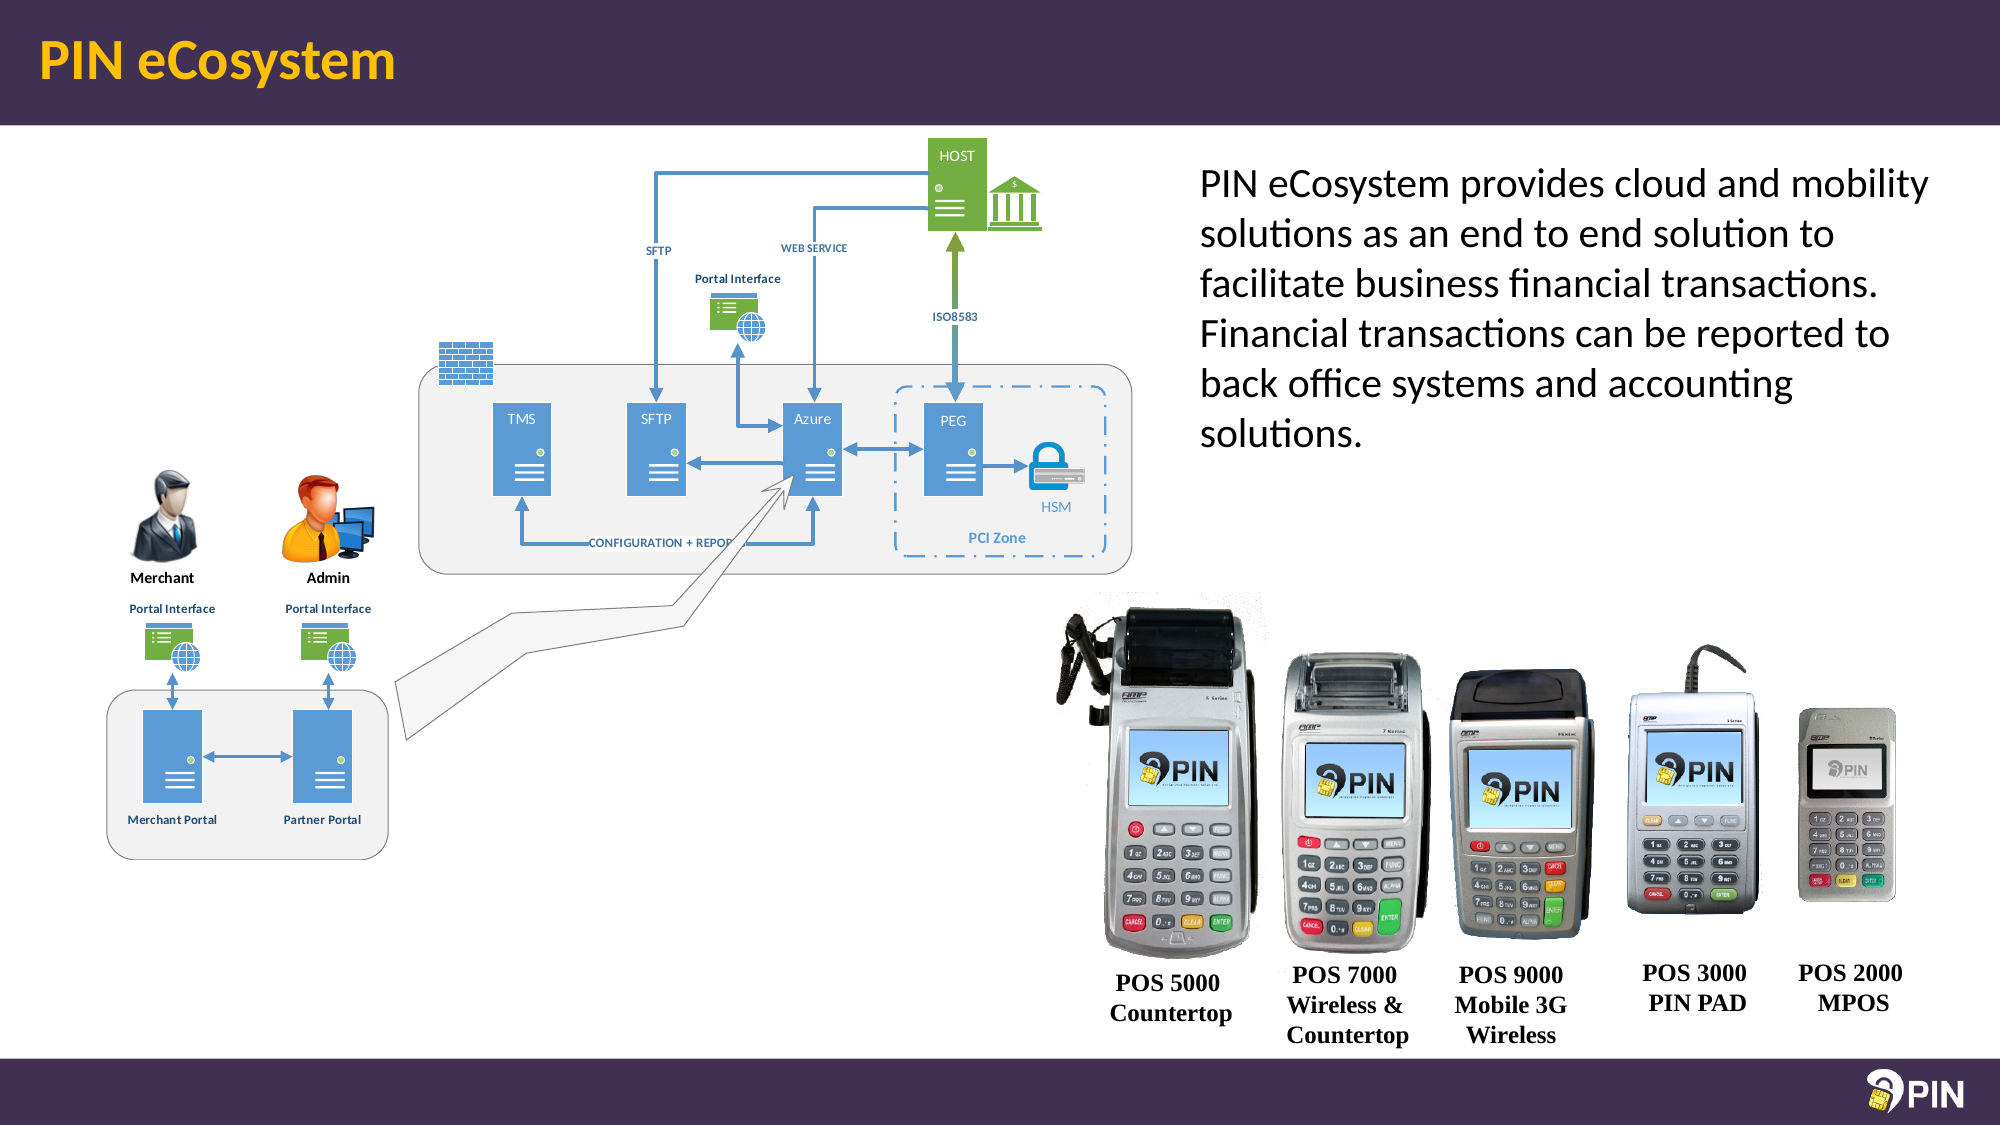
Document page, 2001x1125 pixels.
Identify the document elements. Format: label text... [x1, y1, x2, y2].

text_box POS 9000 Mobile 3G Wireless [1408, 983, 1614, 1056]
text_box POS 2000 MPOS [1765, 949, 1943, 1024]
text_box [104, 135, 1133, 861]
text_box PIN eCosystem provides cloud and mobility solutions as an end to end solution to facilitate business financial transactions. Financial transactions can be reported to back office systems and accounting solutions. [1185, 148, 1977, 464]
text_box POS 7000 Wireless & Countertop [1187, 983, 1408, 1056]
text_box POS 5000 Countertop [1032, 983, 1187, 1034]
picture [1857, 1065, 1977, 1116]
text_box POS 3000 PIN PAD [1586, 983, 1765, 1024]
picture [1013, 590, 1935, 975]
text_box PIN eCosystem [25, 13, 1467, 99]
